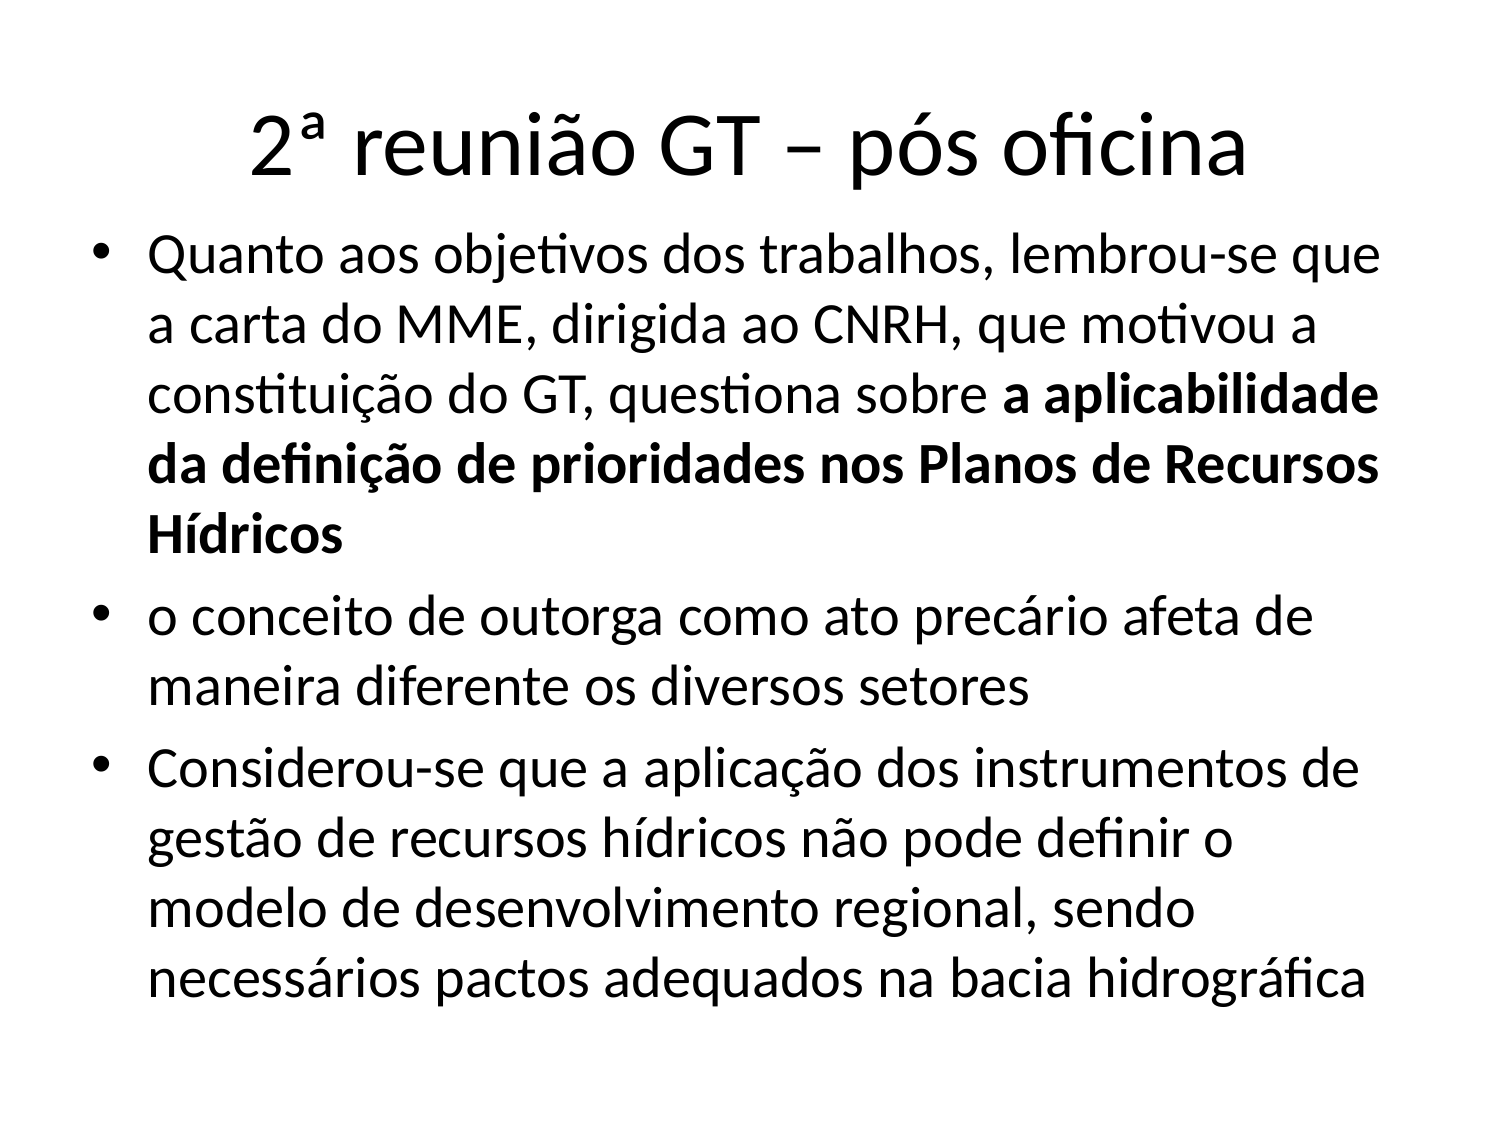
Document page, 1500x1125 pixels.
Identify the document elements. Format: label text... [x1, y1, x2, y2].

list Quanto aos objetivos dos trabalhos, lembrou-se que a carta do MME, dirigida ao CNRH, que motivou a constituição do GT, questiona sobre a aplicabilidade da definição de prioridades nos Planos de Recursos Hídricos o conceito de outorga como ato precário afeta de maneira diferente os diversos setores Considerou-se que a aplicação dos instrumentos de gestão de recursos hídricos não pode definir o modelo de desenvolvimento regional, sendo necessários pactos adequados na bacia hidrográfica [76, 208, 1427, 951]
title 2ª reunião GT – pós oficina [75, 45, 1425, 233]
